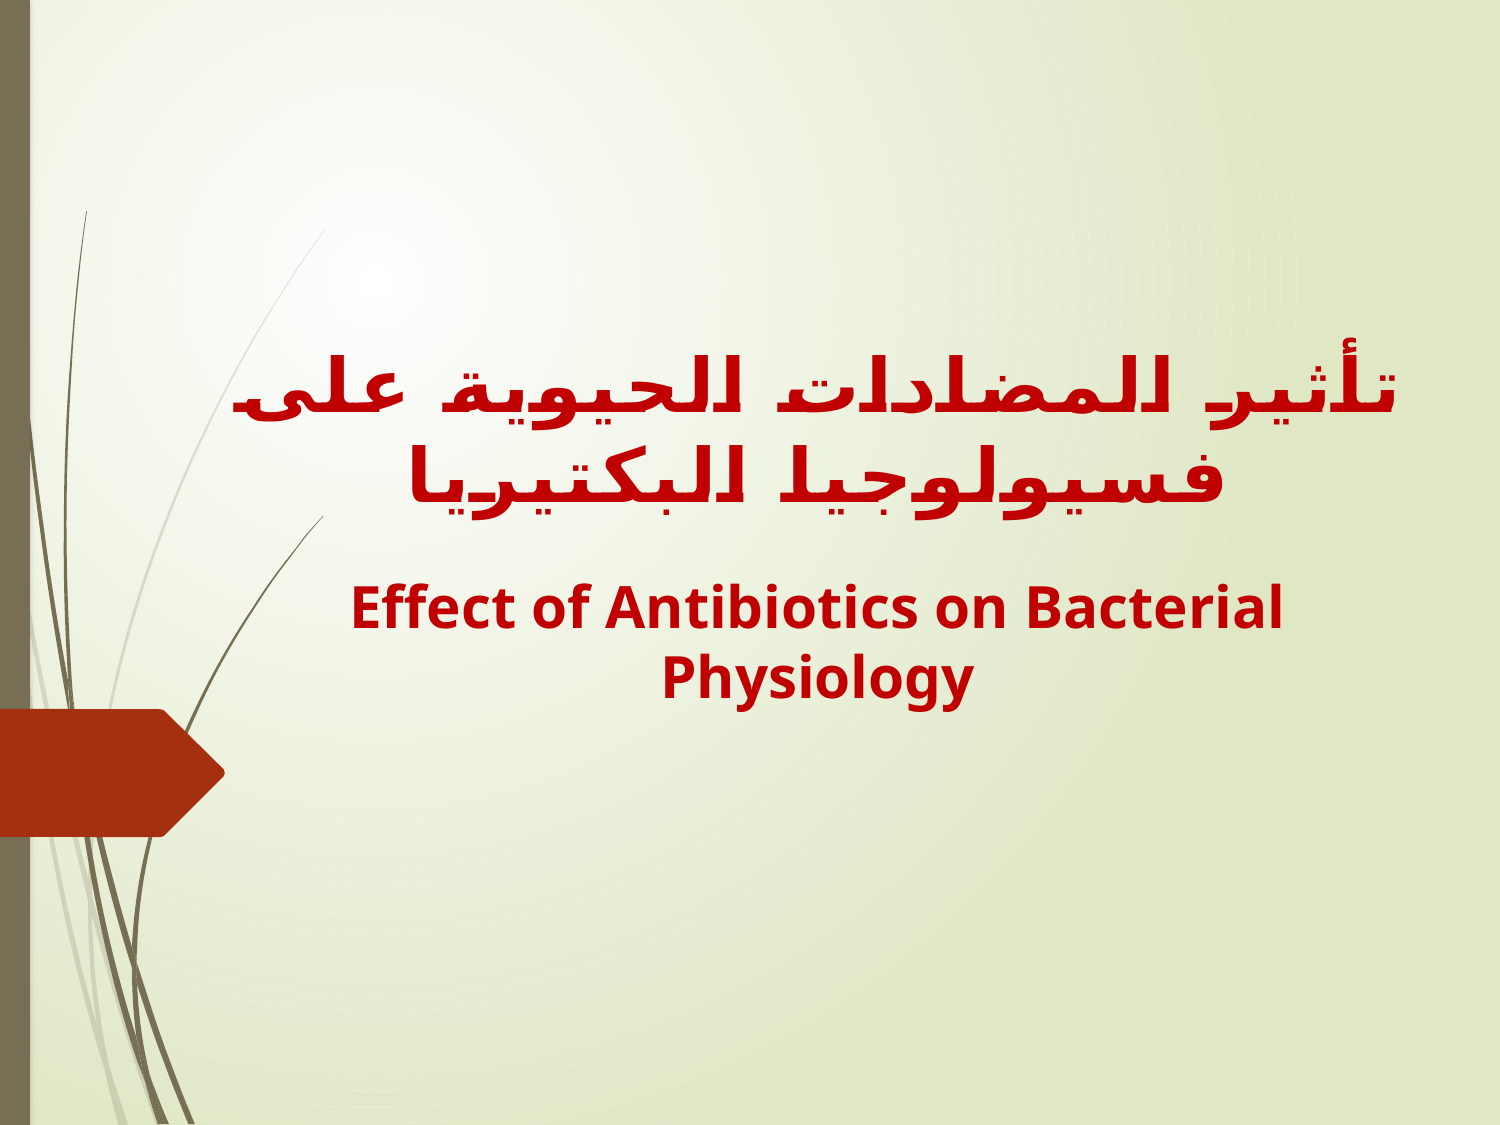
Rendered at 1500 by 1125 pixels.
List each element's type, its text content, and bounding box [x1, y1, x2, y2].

title تأثير المضادات الحيوية على فسيولوجيا البكتيريا [152, 284, 1483, 526]
subtitle Effect of Antibiotics on Bacterial Physiology [232, 562, 1404, 850]
